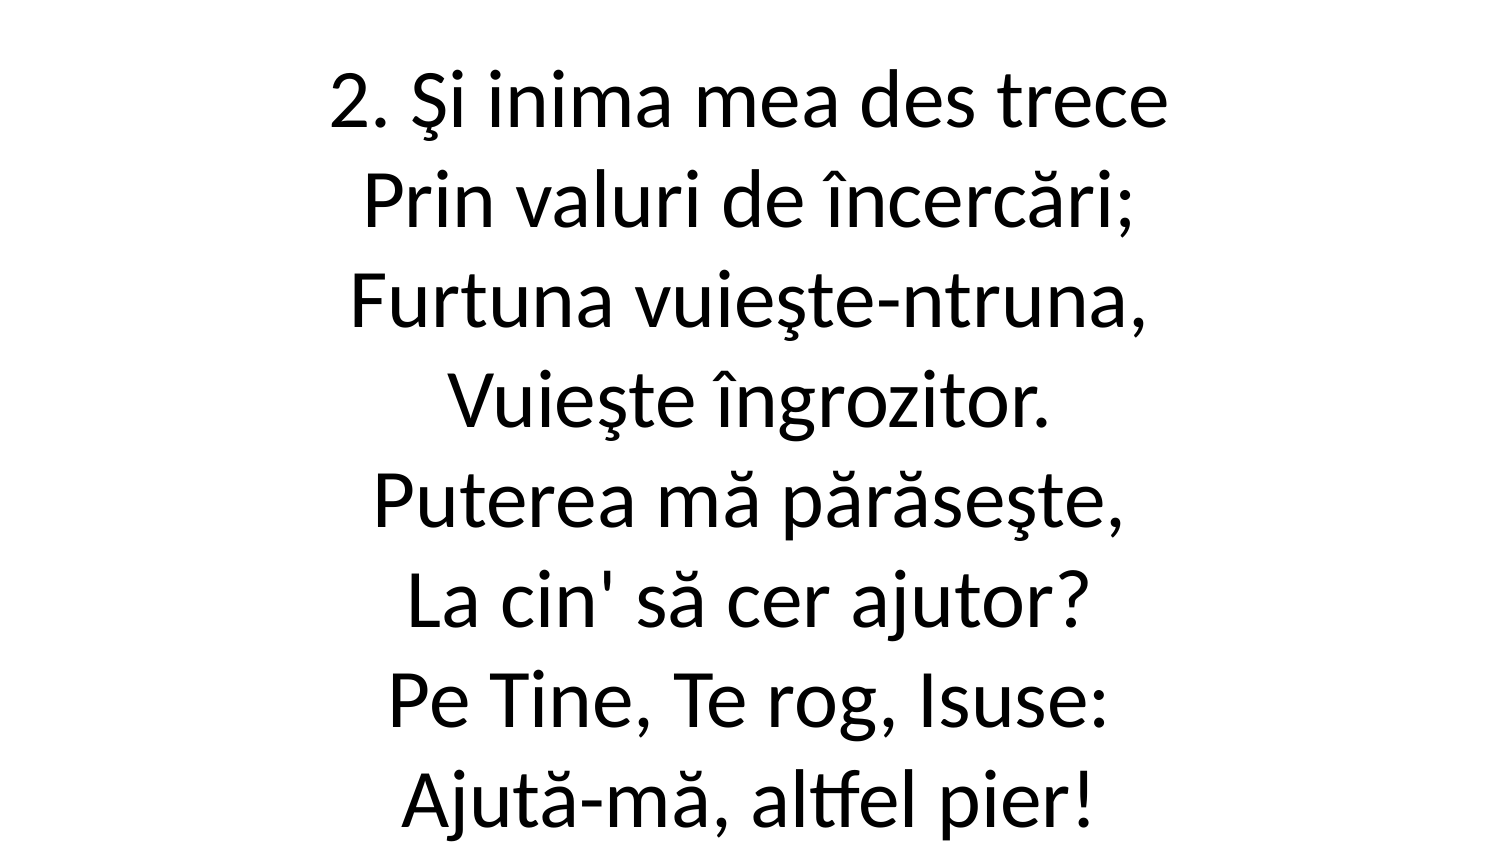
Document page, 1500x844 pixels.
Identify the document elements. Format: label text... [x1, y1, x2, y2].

text_box 2. Şi inima mea des trece Prin valuri de încercări; Furtuna vuieşte-ntruna, Vuieşte îngrozitor. Puterea mă părăseşte, La cin' să cer ajutor? Pe Tine, Te rog, Isuse: Ajută-mă, altfel pier! [313, 0, 1187, 844]
